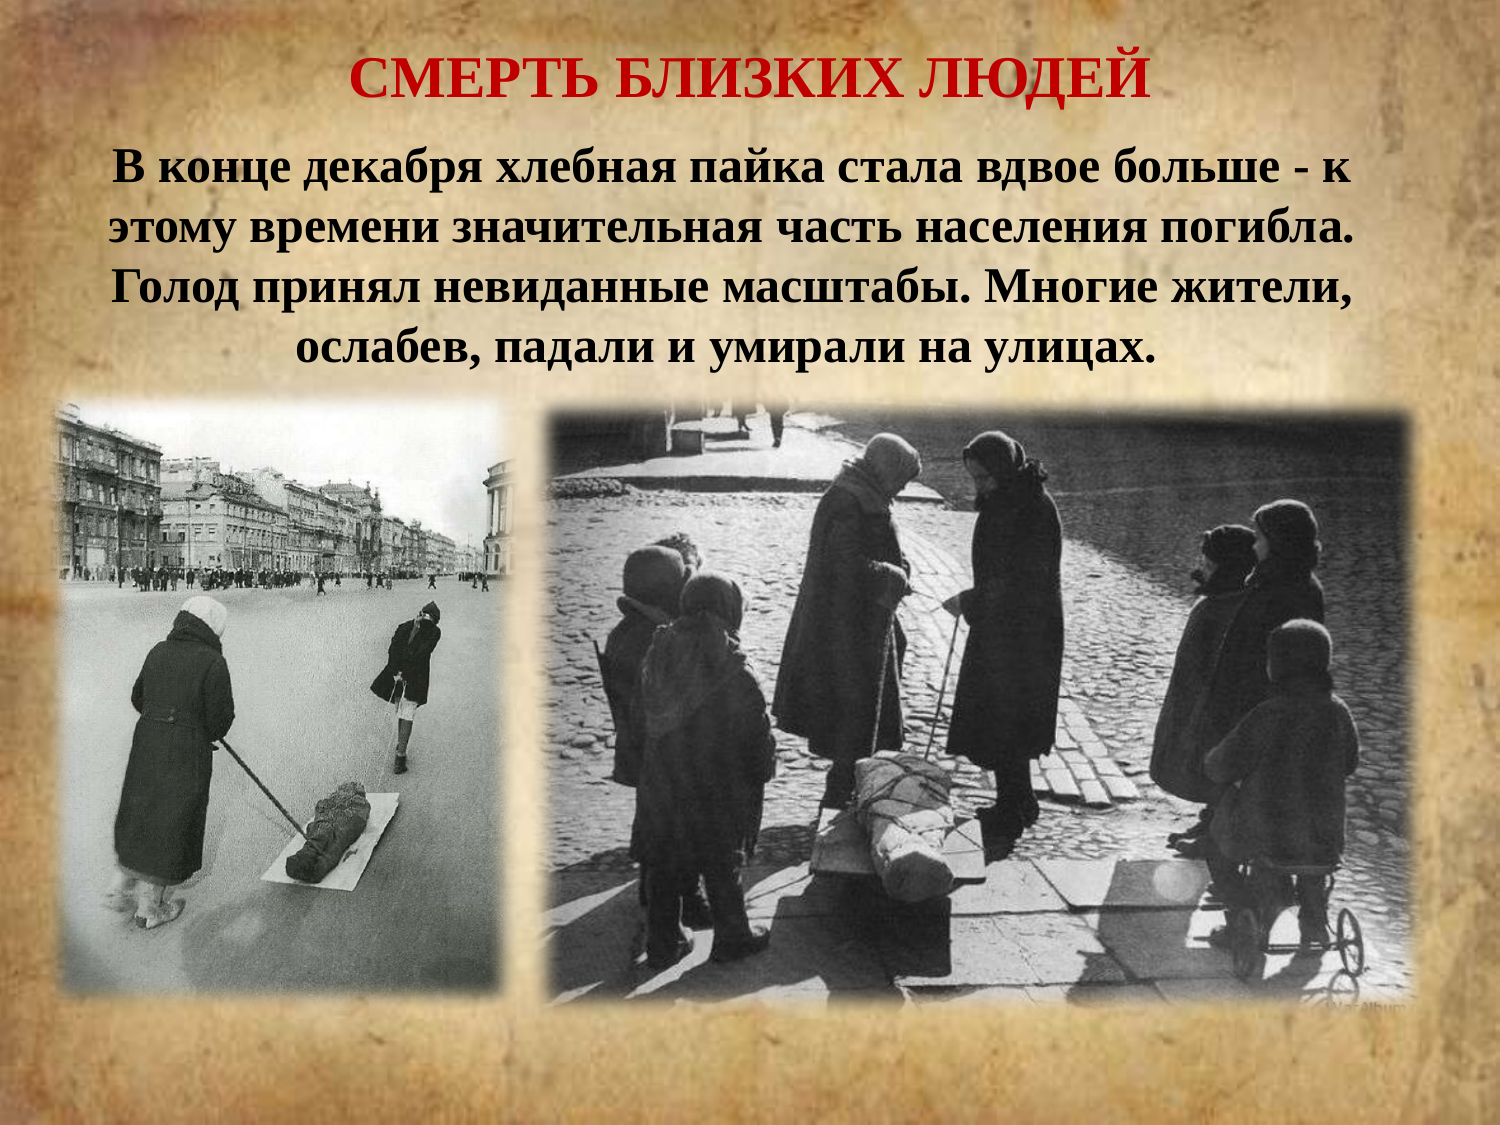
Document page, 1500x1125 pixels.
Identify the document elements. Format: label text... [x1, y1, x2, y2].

picture [0, 0, 1500, 1125]
text_box В конце декабря хлебная пайка стала вдвое больше - к этому времени значительная часть населения погибла. Голод принял невиданные масштабы. Многие жители, ослабев, падали и умирали на улицах. [53, 124, 1412, 380]
text_box СМЕРТЬ БЛИЗКИХ ЛЮДЕЙ [282, 30, 1217, 149]
